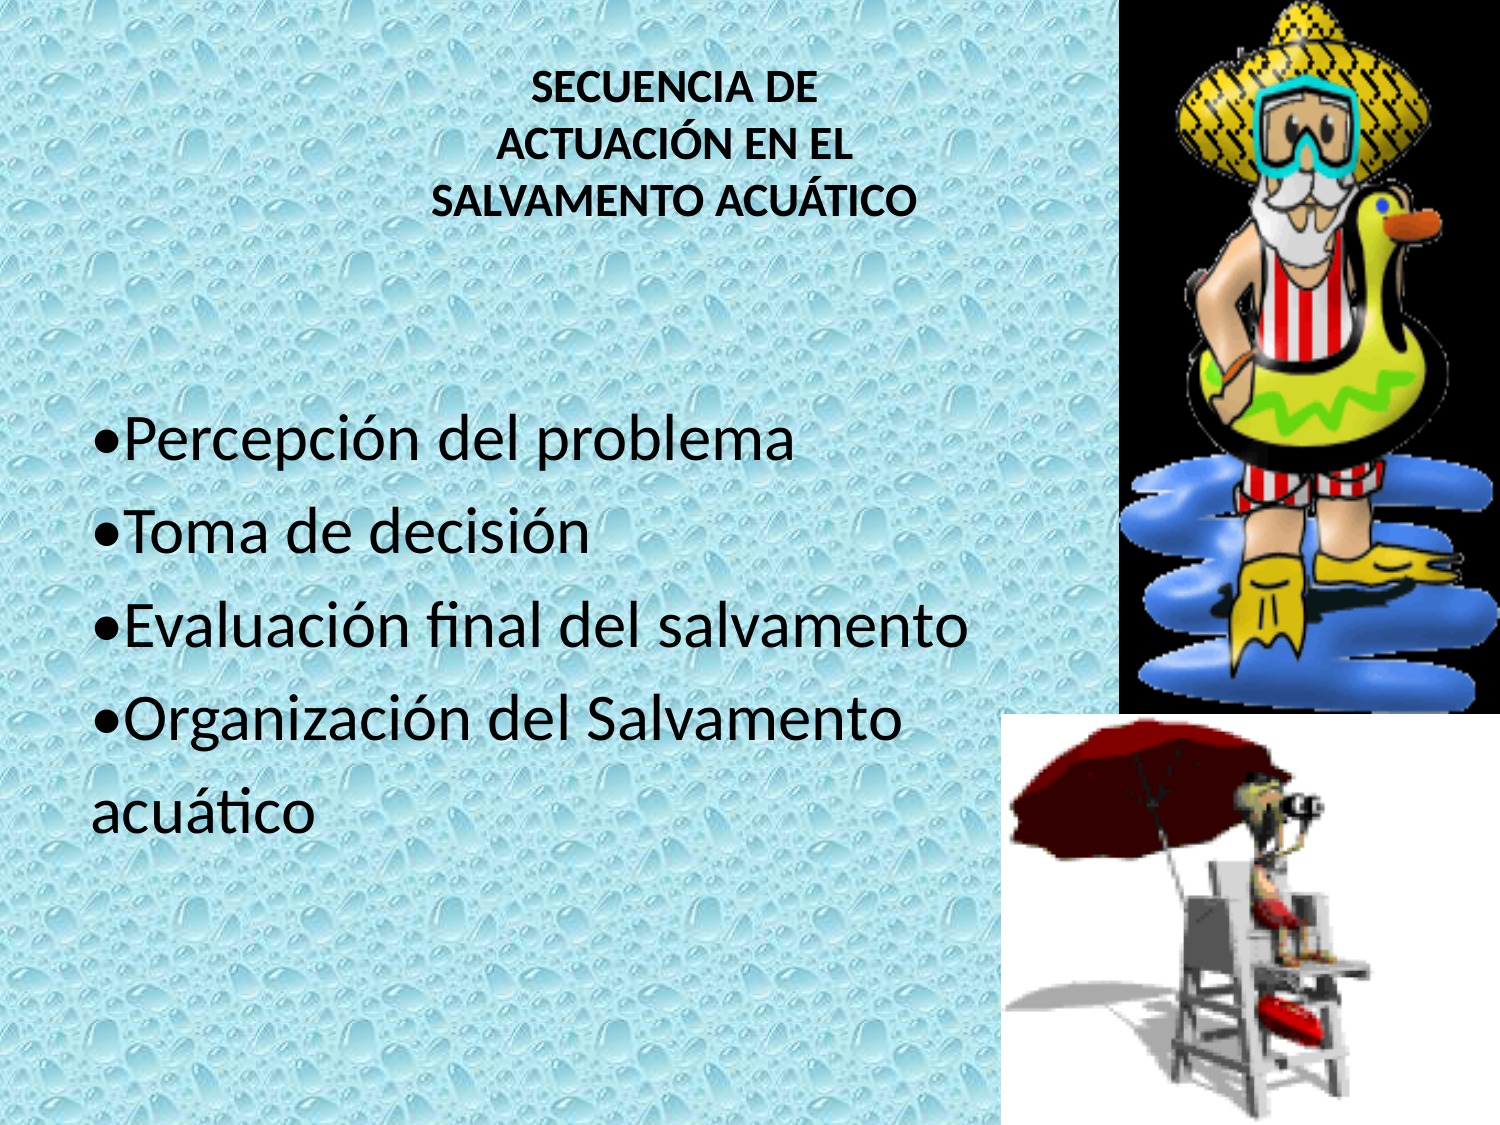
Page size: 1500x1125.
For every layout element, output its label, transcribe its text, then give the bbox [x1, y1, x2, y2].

picture [0, 0, 1500, 1125]
list •Percepción del problema •Toma de decisión •Evaluación final del salvamento •Organización del Salvamento acuático [75, 292, 1114, 1090]
title SECUENCIA DE ACTUACIÓN EN EL SALVAMENTO ACUÁTICO [0, 46, 1114, 235]
